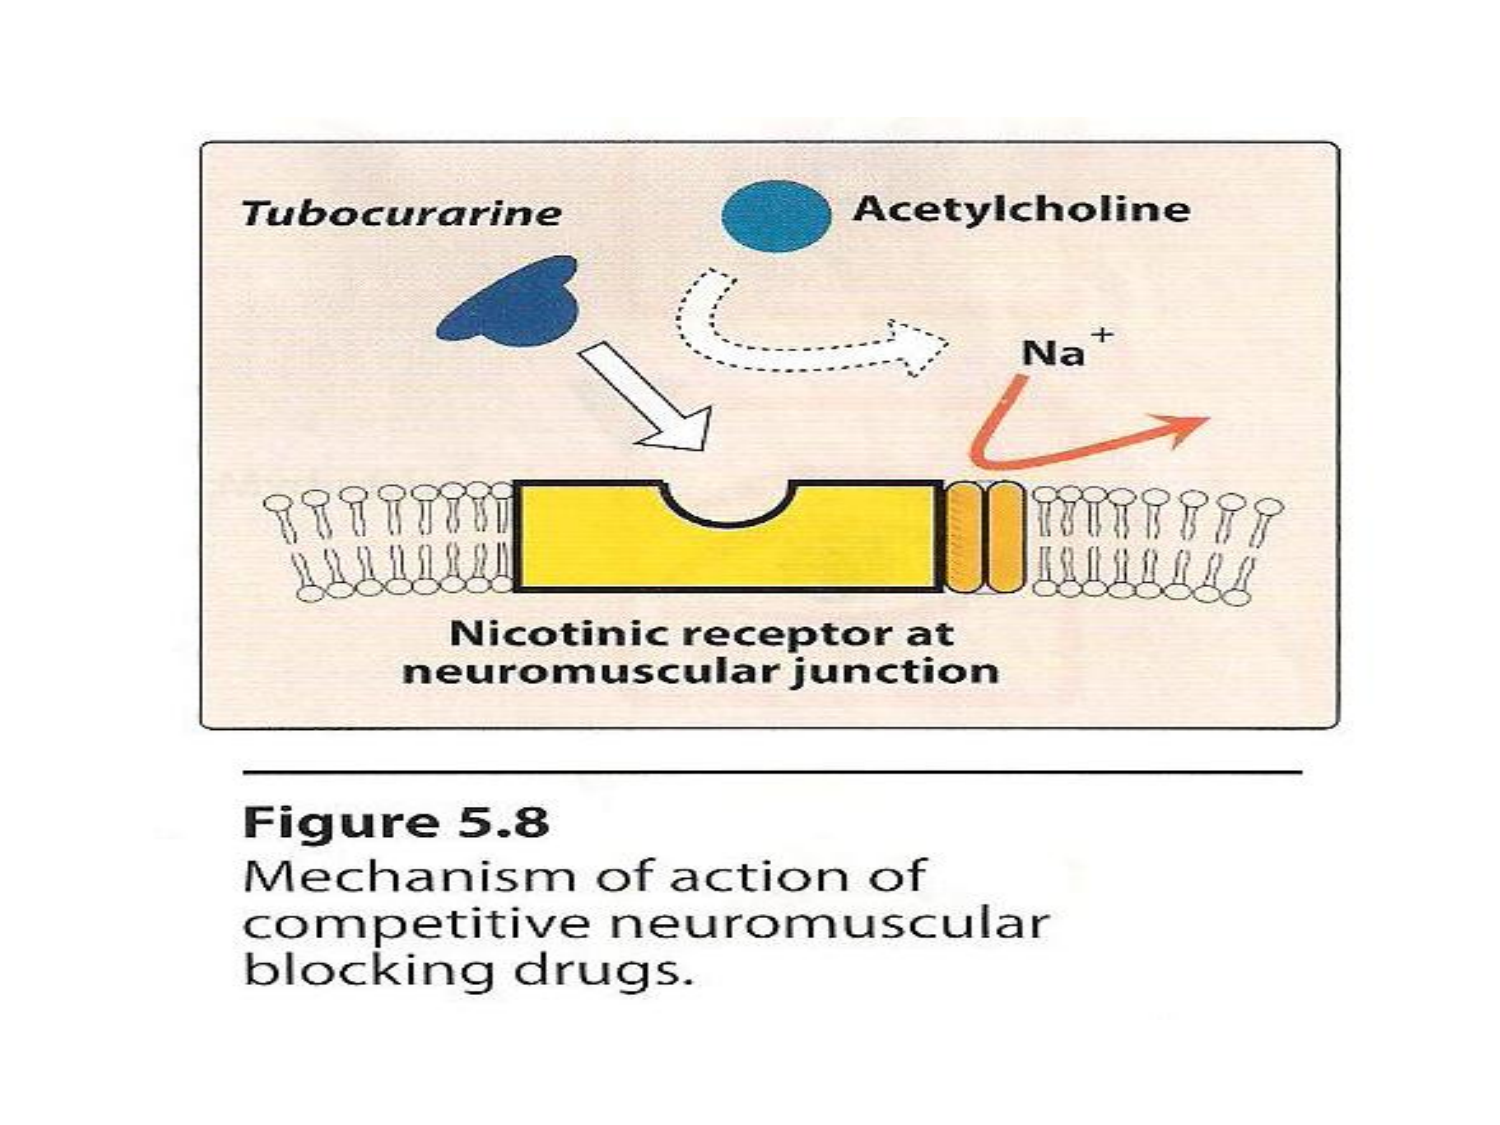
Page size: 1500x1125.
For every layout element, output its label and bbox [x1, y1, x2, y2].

list [152, 116, 1395, 1020]
